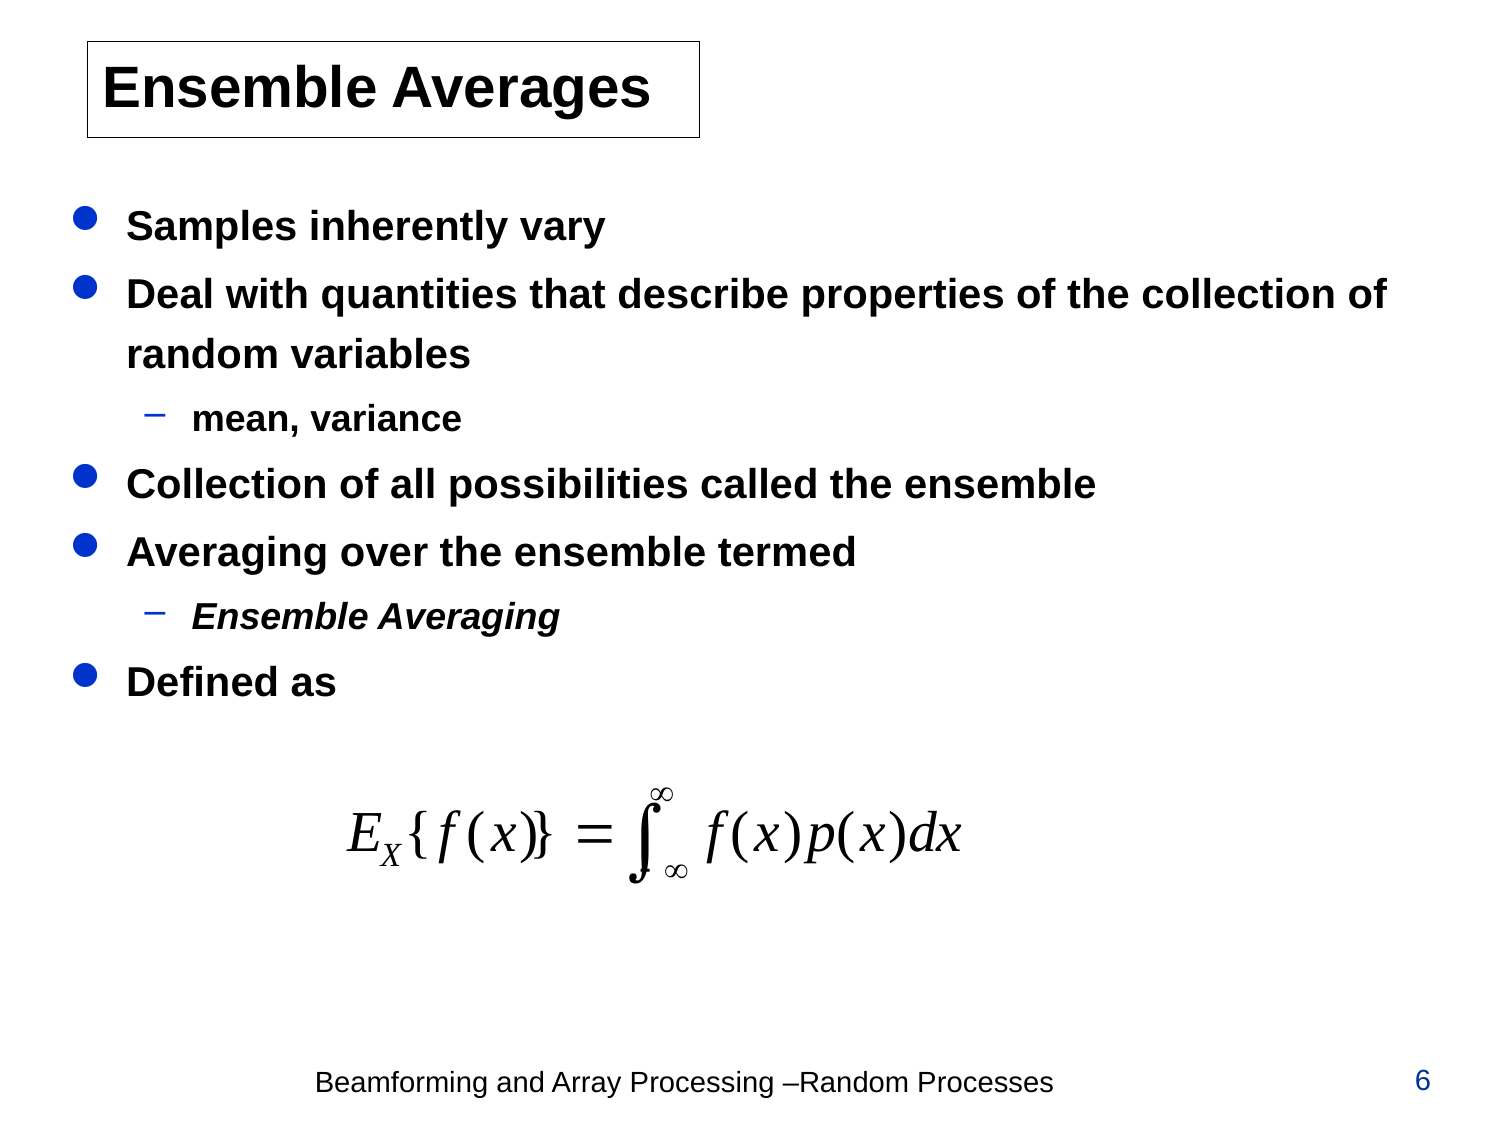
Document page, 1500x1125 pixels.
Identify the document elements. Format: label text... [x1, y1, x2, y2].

title Ensemble Averages [87, 41, 700, 138]
slide_number 6 [1207, 1055, 1447, 1102]
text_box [337, 774, 976, 891]
list Samples inherently vary Deal with quantities that describe properties of the collection of random variables mean, variance Collection of all possibilities called the ensemble Averaging over the ensemble termed Ensemble Averaging Defined as [54, 181, 1447, 725]
